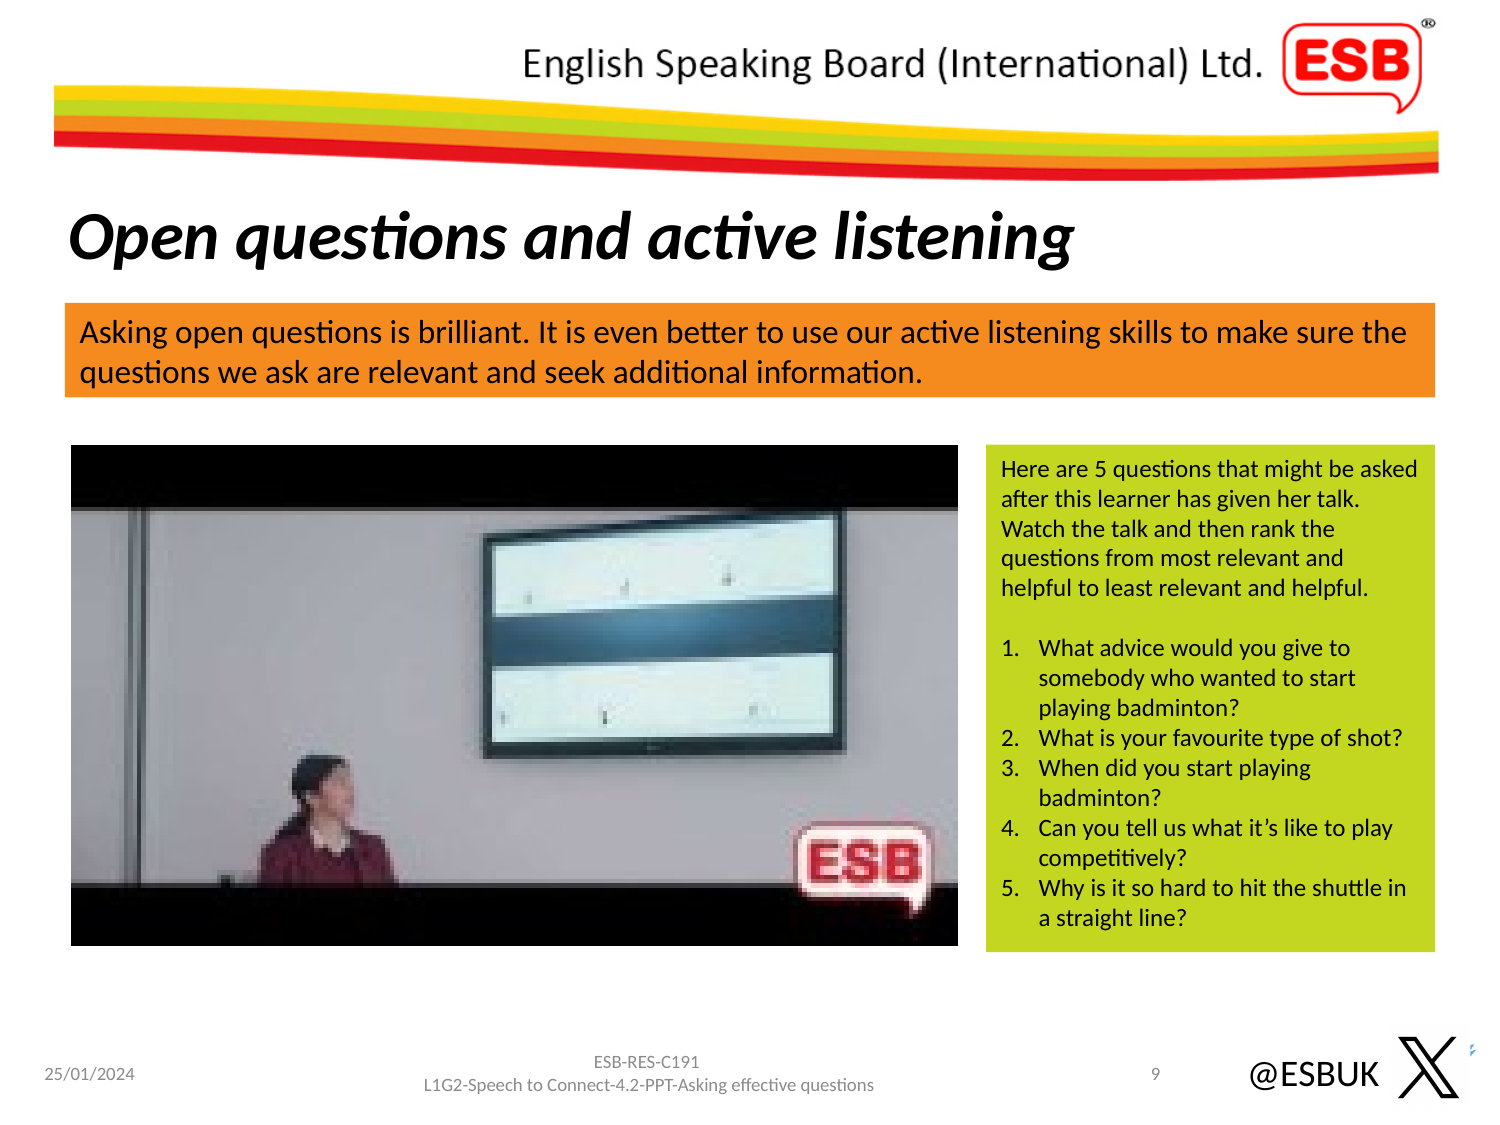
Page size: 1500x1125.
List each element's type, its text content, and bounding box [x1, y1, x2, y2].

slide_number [29, 1042, 367, 1103]
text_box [70, 444, 959, 947]
picture [1390, 1024, 1476, 1111]
text_box Here are 5 questions that might be asked after this learner has given her talk. Watch the talk and then rank the questions from most relevant and helpful to least relevant and helpful. What advice would you give to somebody who wanted to start playing badminton? What is your favourite type of shot? When did you start playing badminton? Can you tell us what it’s like to play competitively? Why is it so hard to hit the shuttle in a straight line? [985, 444, 1436, 953]
picture [0, 0, 1500, 189]
footer ESB-RES-C191 L1G2-Speech to Connect-4.2-PPT-Asking effective questions [395, 1042, 902, 1103]
text_box Asking open questions is brilliant. It is even better to use our active listening skills to make sure the questions we ask are relevant and seek additional information. [64, 302, 1436, 398]
title Open questions and active listening [53, 172, 1347, 303]
slide_number 9 [930, 1042, 1176, 1103]
